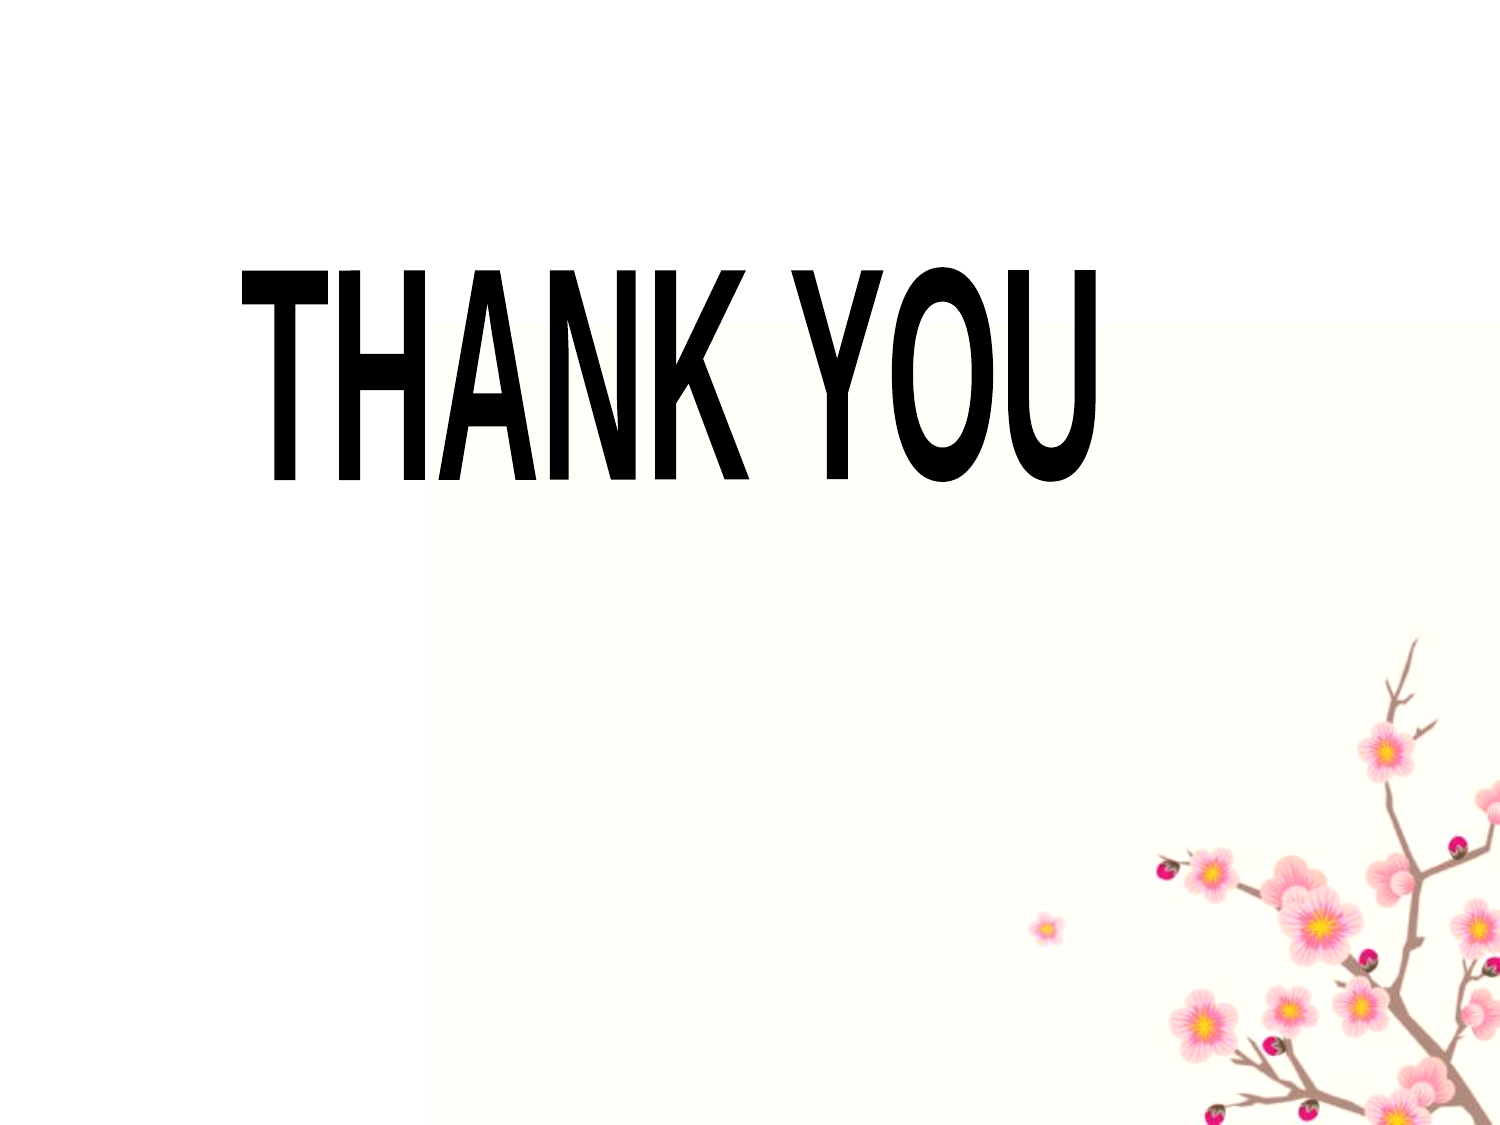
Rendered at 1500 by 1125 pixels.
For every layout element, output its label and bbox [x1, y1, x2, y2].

picture [430, 323, 1500, 1125]
